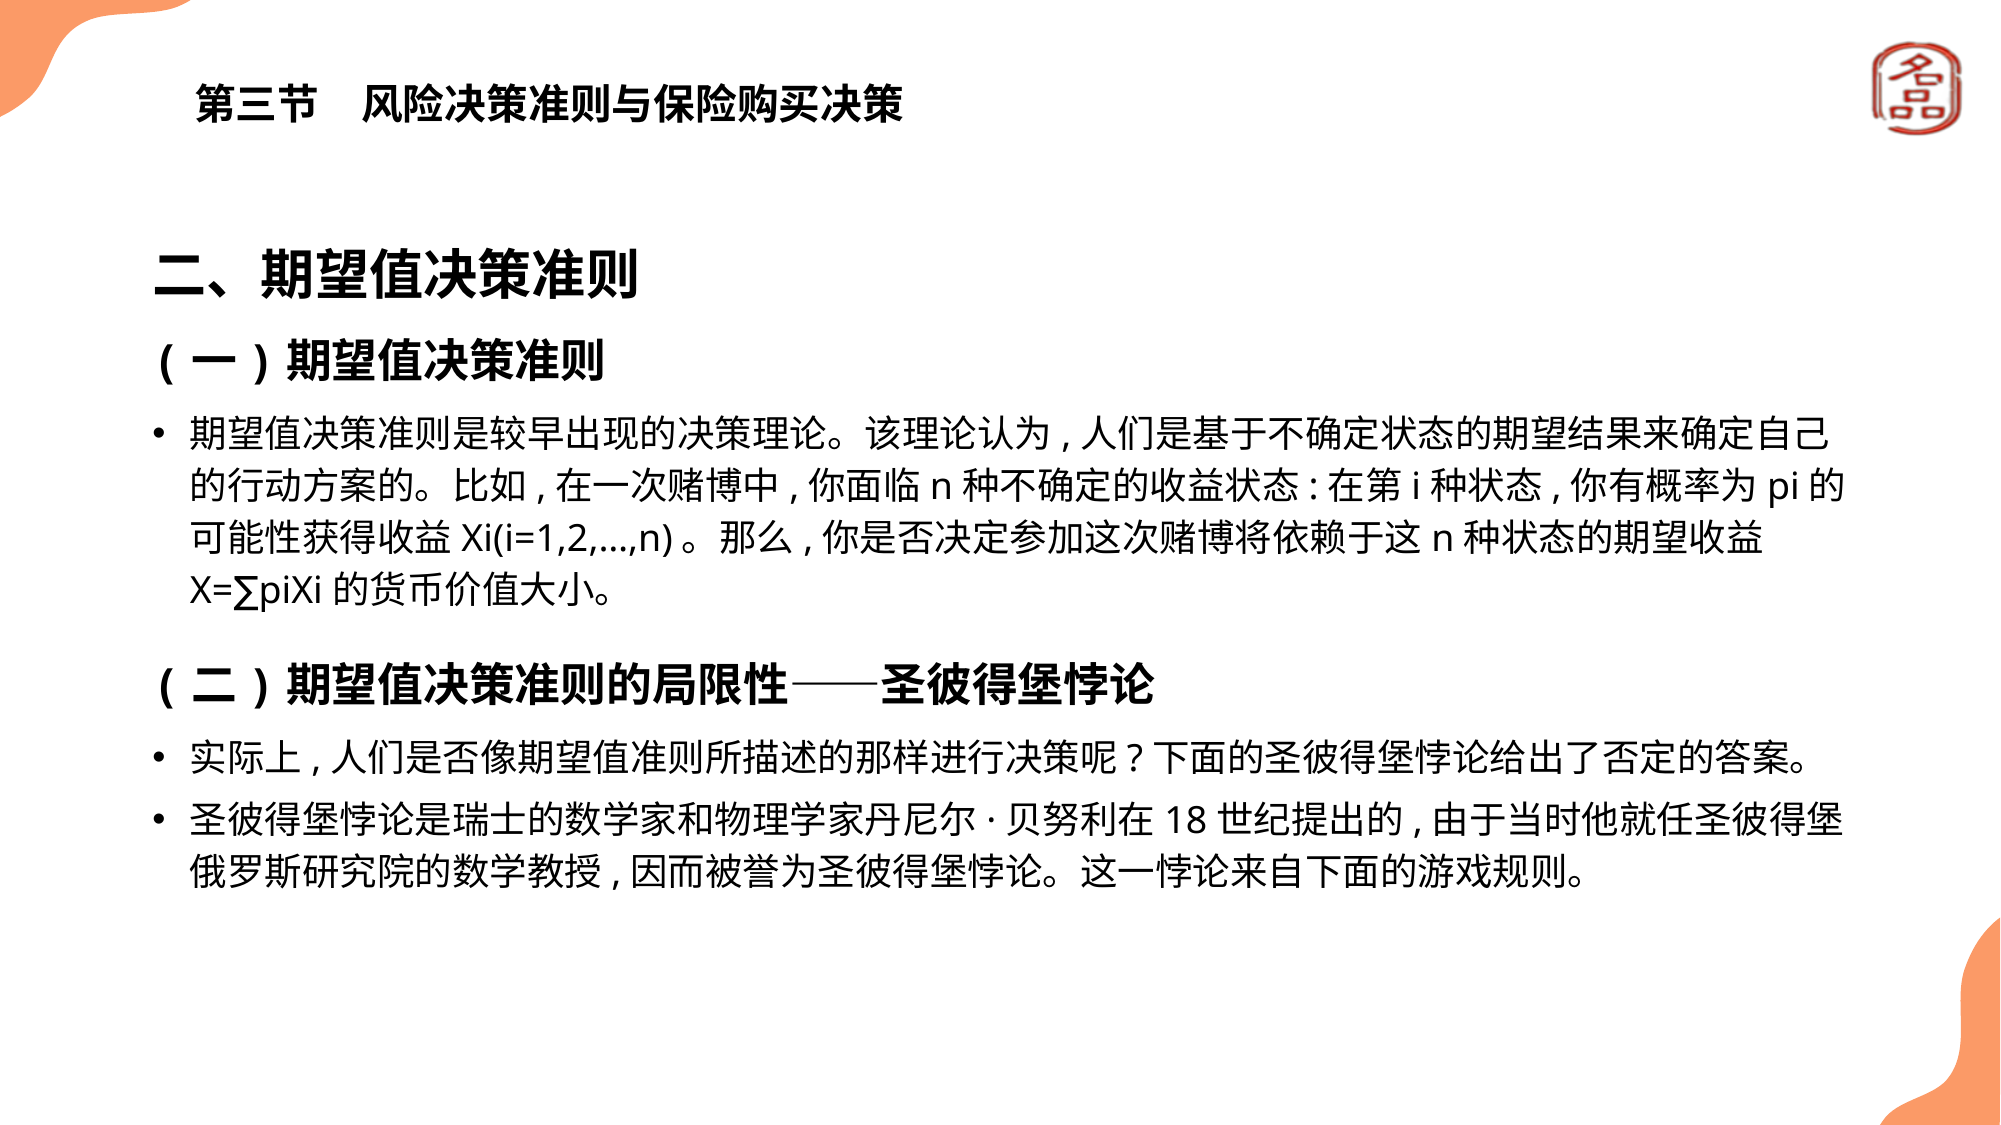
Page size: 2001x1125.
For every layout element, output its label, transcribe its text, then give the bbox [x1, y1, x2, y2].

title 第三节 风险决策准则与保险购买决策 [137, 60, 1863, 152]
picture [1861, 10, 1990, 147]
list 二、期望值决策准则 (一)期望值决策准则 期望值决策准则是较早出现的决策理论。该理论认为,人们是基于不确定状态的期望结果来确定自己的行动方案的。比如,在一次赌博中,你面临n种不确定的收益状态:在第i种状态,你有概率为pi的可能性获得收益Xi(i=1,2,…,n)。那么,你是否决定参加这次赌博将依赖于这n种状态的期望收益X=∑piXi的货币价值大小。 (二)期望值决策准则的局限性——圣彼得堡悖论 实际上,人们是否像期望值准则所描述的那样进行决策呢?下面的圣彼得堡悖论给出了否定的答案。 圣彼得堡悖论是瑞士的数学家和物理学家丹尼尔·贝努利在18世纪提出的,由于当时他就任圣彼得堡俄罗斯研究院的数学教授,因而被誉为圣彼得堡悖论。这一悖论来自下面的游戏规则。 [137, 217, 1863, 1031]
